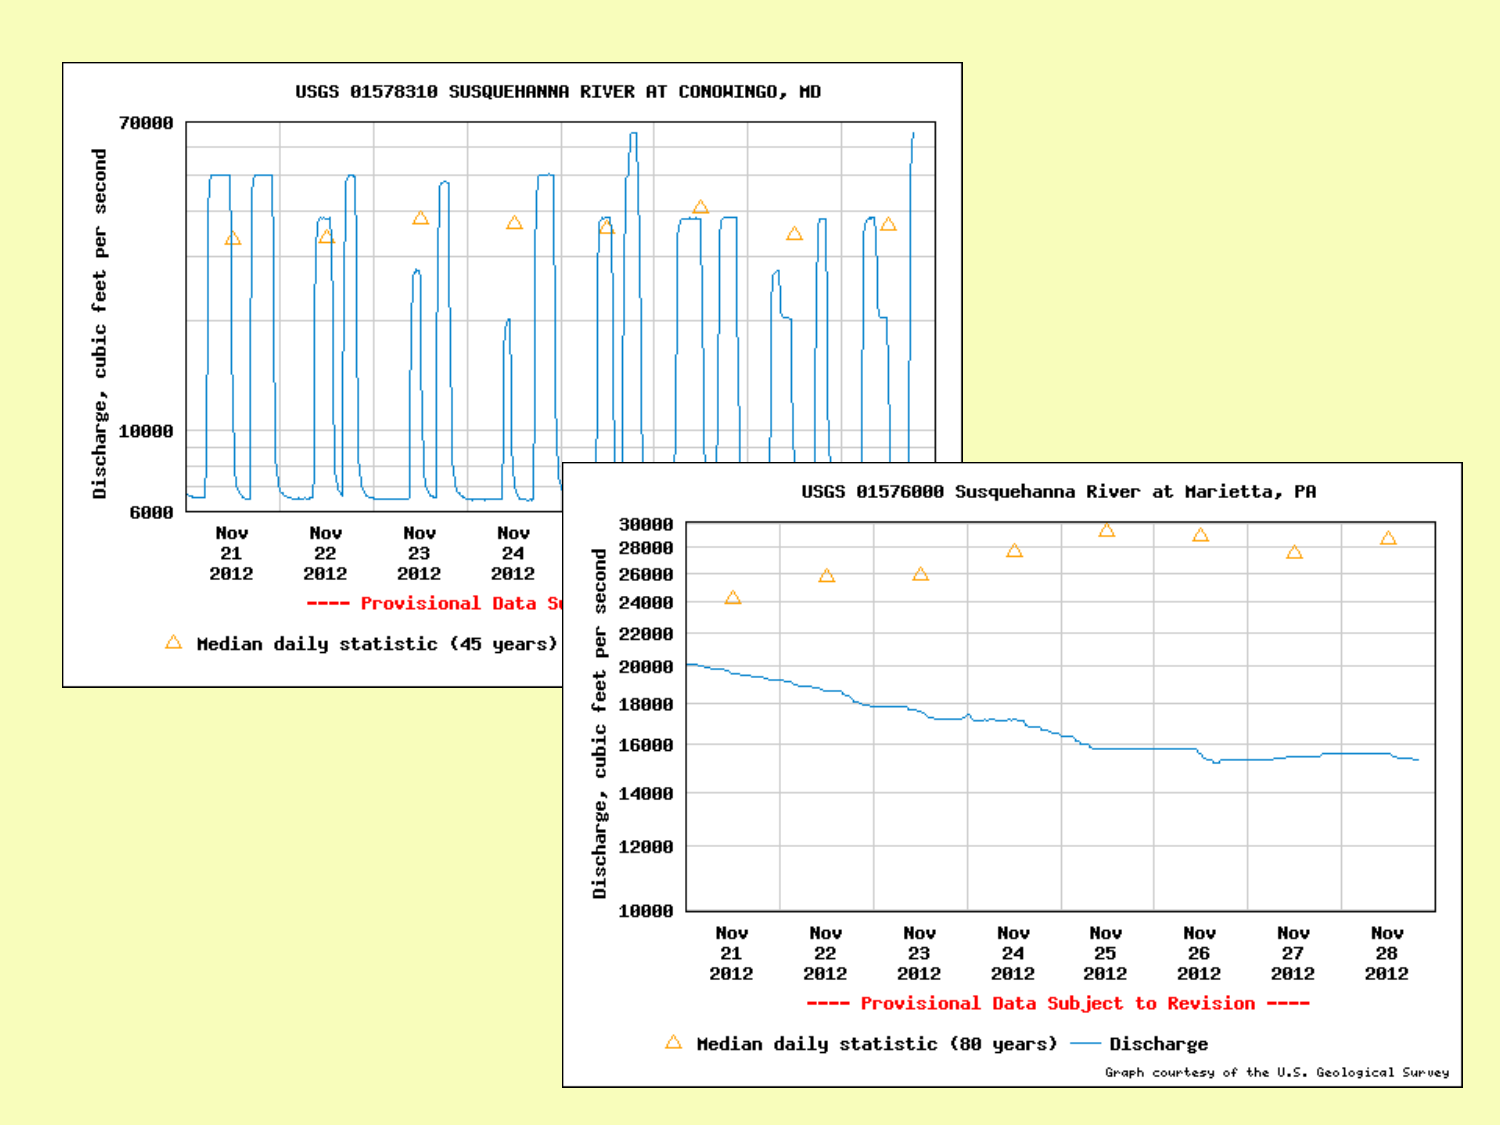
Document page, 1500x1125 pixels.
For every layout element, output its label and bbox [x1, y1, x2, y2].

picture [62, 62, 1463, 1088]
